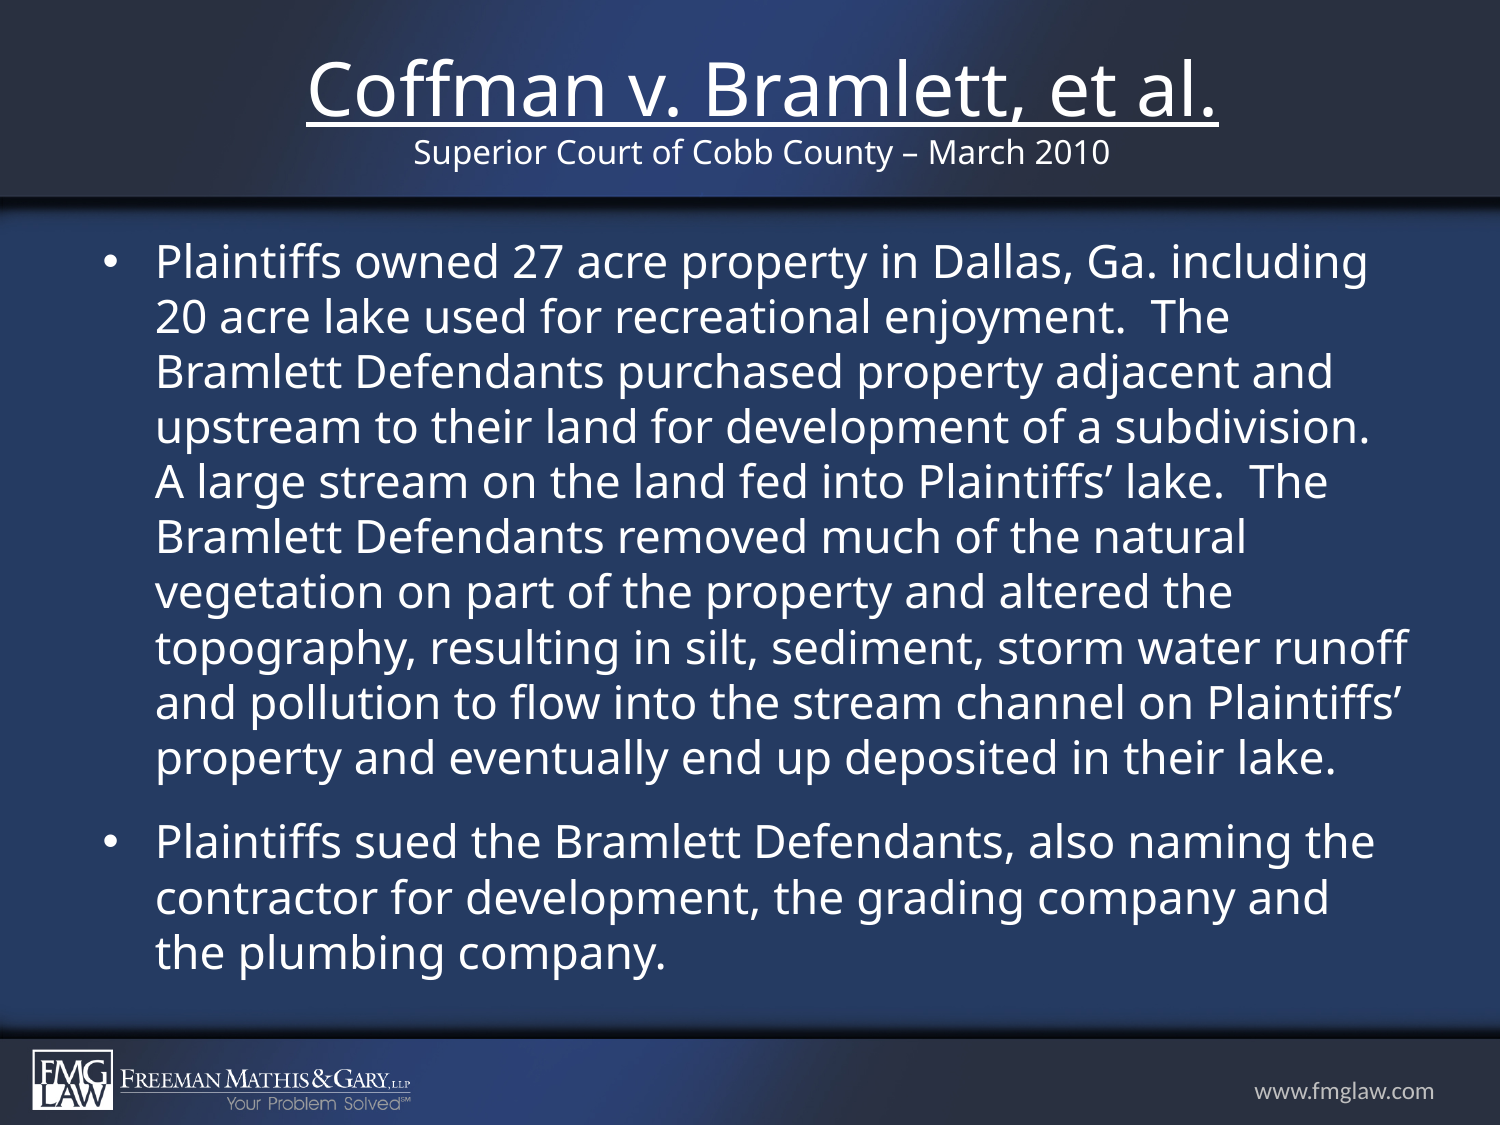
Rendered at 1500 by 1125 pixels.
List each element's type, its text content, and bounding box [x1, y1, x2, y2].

list Plaintiffs owned 27 acre property in Dallas, Ga. including 20 acre lake used for recreational enjoyment. The Bramlett Defendants purchased property adjacent and upstream to their land for development of a subdivision. A large stream on the land fed into Plaintiffs’ lake. The Bramlett Defendants removed much of the natural vegetation on part of the property and altered the topography, resulting in silt, sediment, storm water runoff and pollution to flow into the stream channel on Plaintiffs’ property and eventually end up deposited in their lake. Plaintiffs sued the Bramlett Defendants, also naming the contractor for development, the grading company and the plumbing company. [87, 224, 1425, 1005]
picture [0, 0, 1500, 1125]
title Coffman v. Bramlett, et al. Superior Court of Cobb County – March 2010 [99, 12, 1425, 200]
